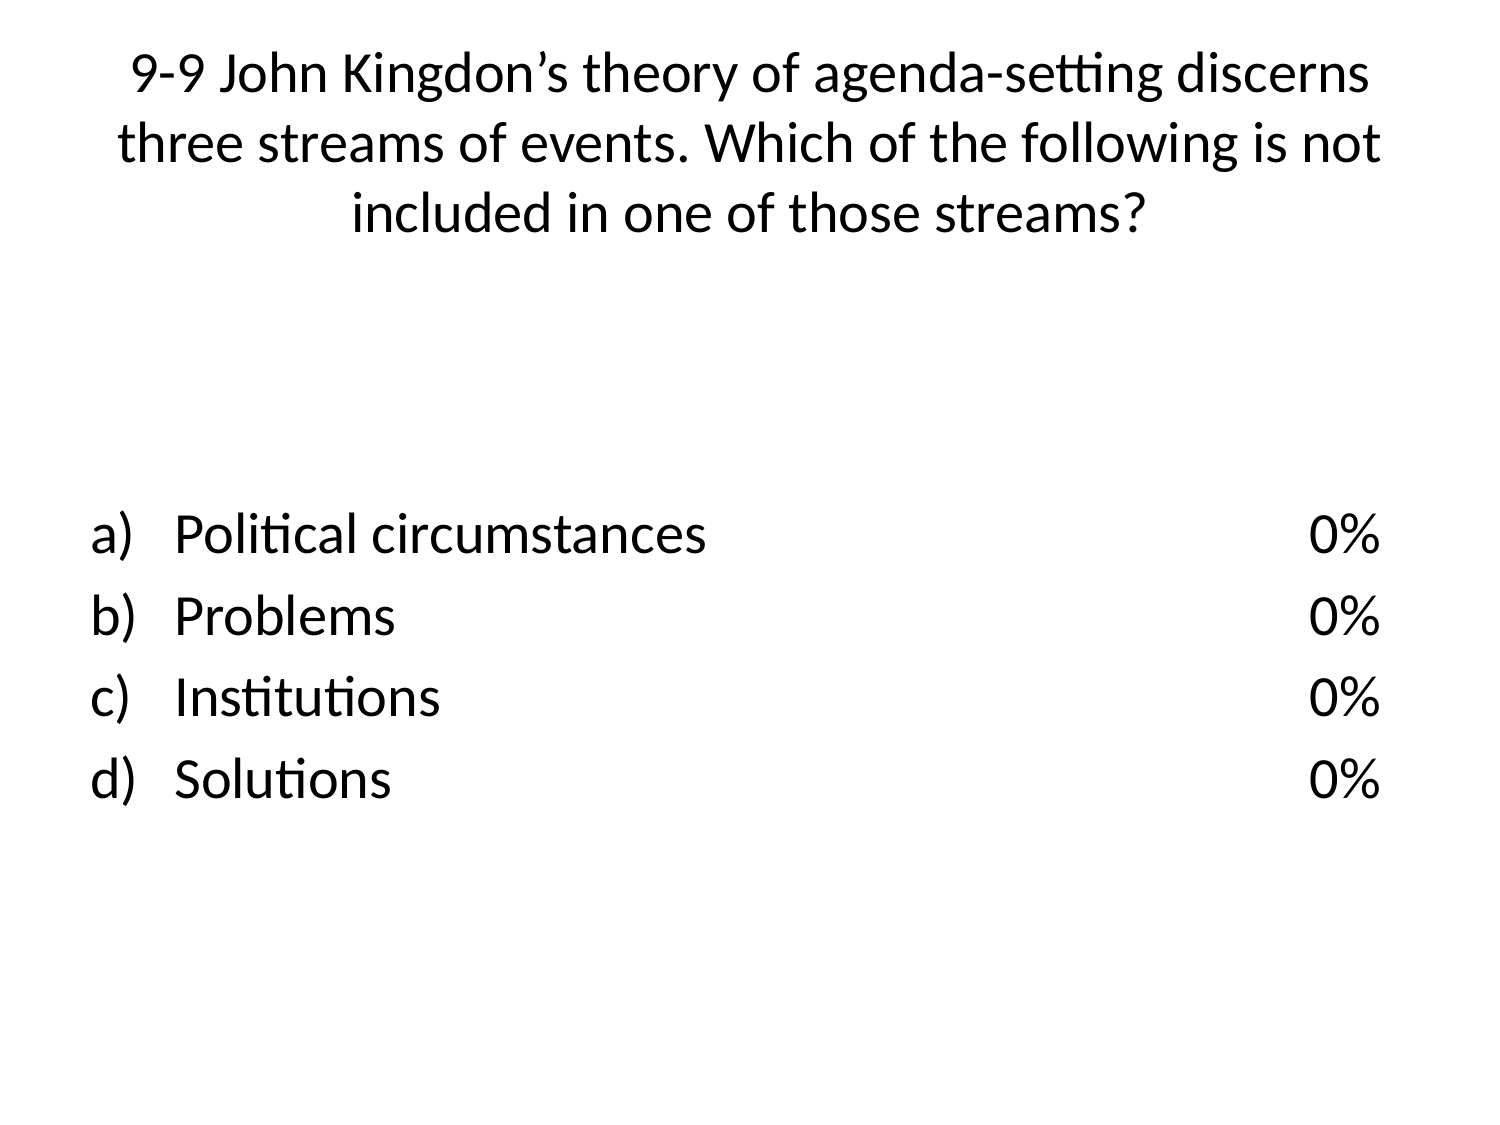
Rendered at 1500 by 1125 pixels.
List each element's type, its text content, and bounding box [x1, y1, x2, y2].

list 0% 0% 0% 0% [1112, 487, 1397, 1125]
title 9-9 John Kingdon’s theory of agenda-setting discerns three streams of events. Which of the following is not included in one of those streams? [74, 26, 1426, 252]
list Political circumstances Problems Institutions Solutions [74, 487, 1112, 829]
